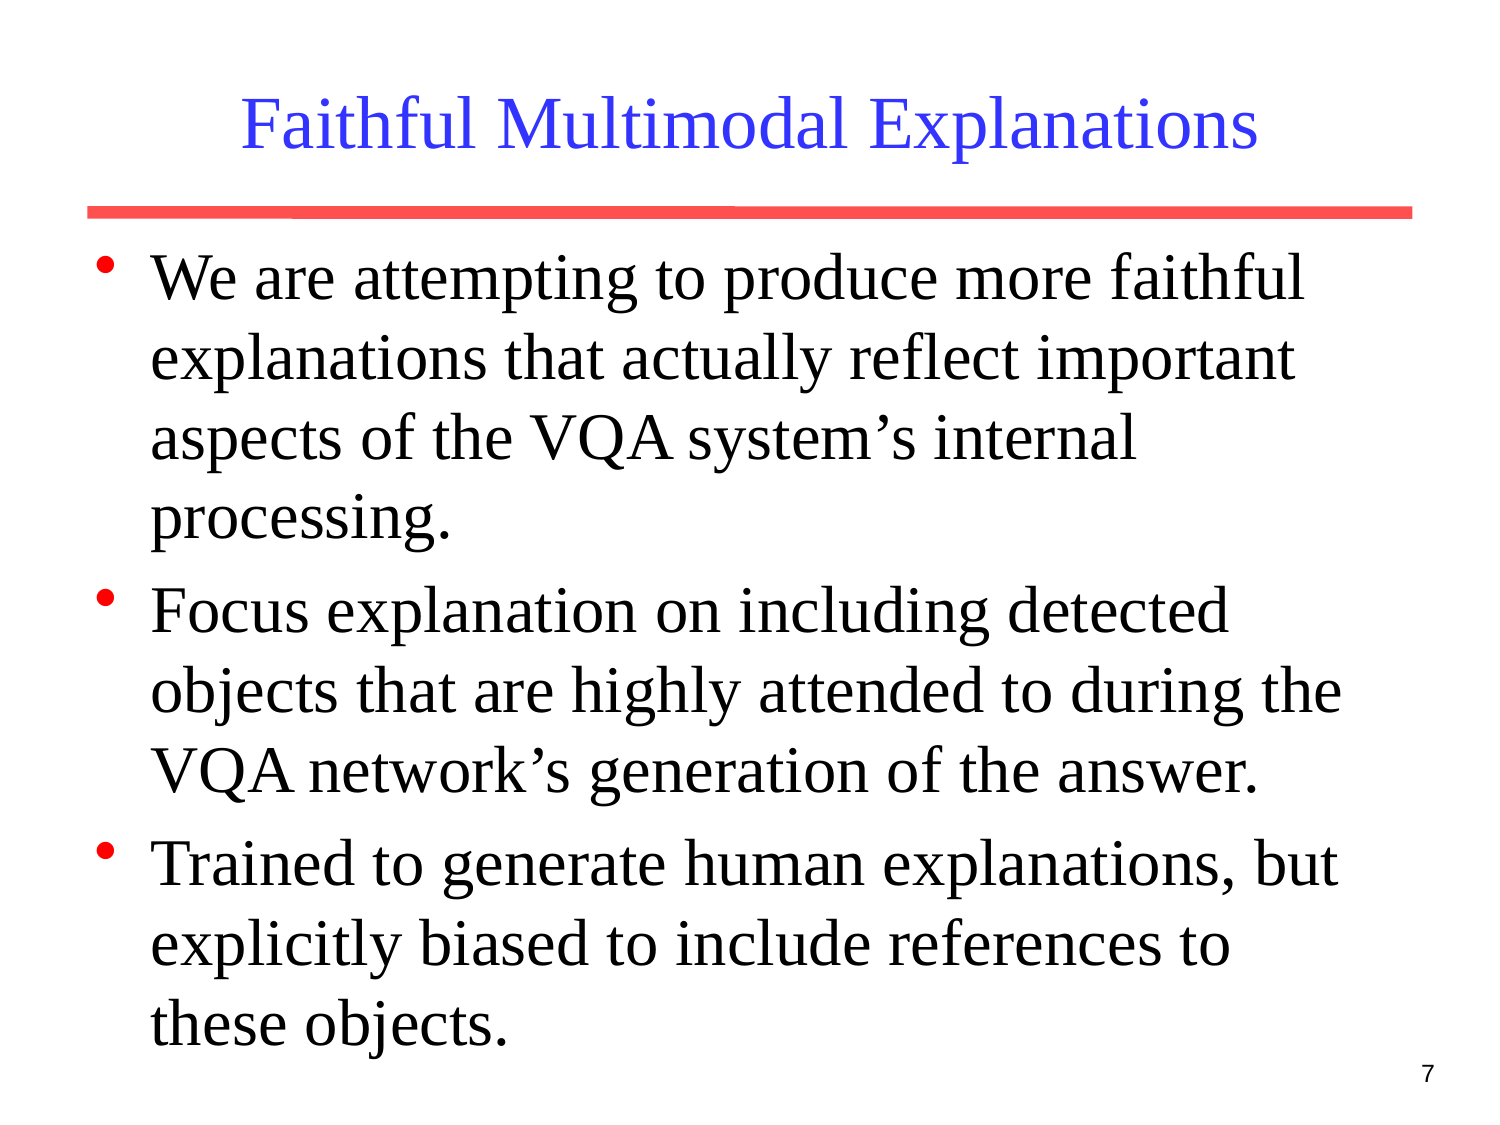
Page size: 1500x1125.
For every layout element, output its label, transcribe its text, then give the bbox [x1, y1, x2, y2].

title Faithful Multimodal Explanations [112, 37, 1388, 201]
slide_number 7 [1137, 1049, 1451, 1125]
list We are attempting to produce more faithful explanations that actually reflect important aspects of the VQA system’s internal processing. Focus explanation on including detected objects that are highly attended to during the VQA network’s generation of the answer. Trained to generate human explanations, but explicitly biased to include references to these objects. [79, 224, 1388, 995]
